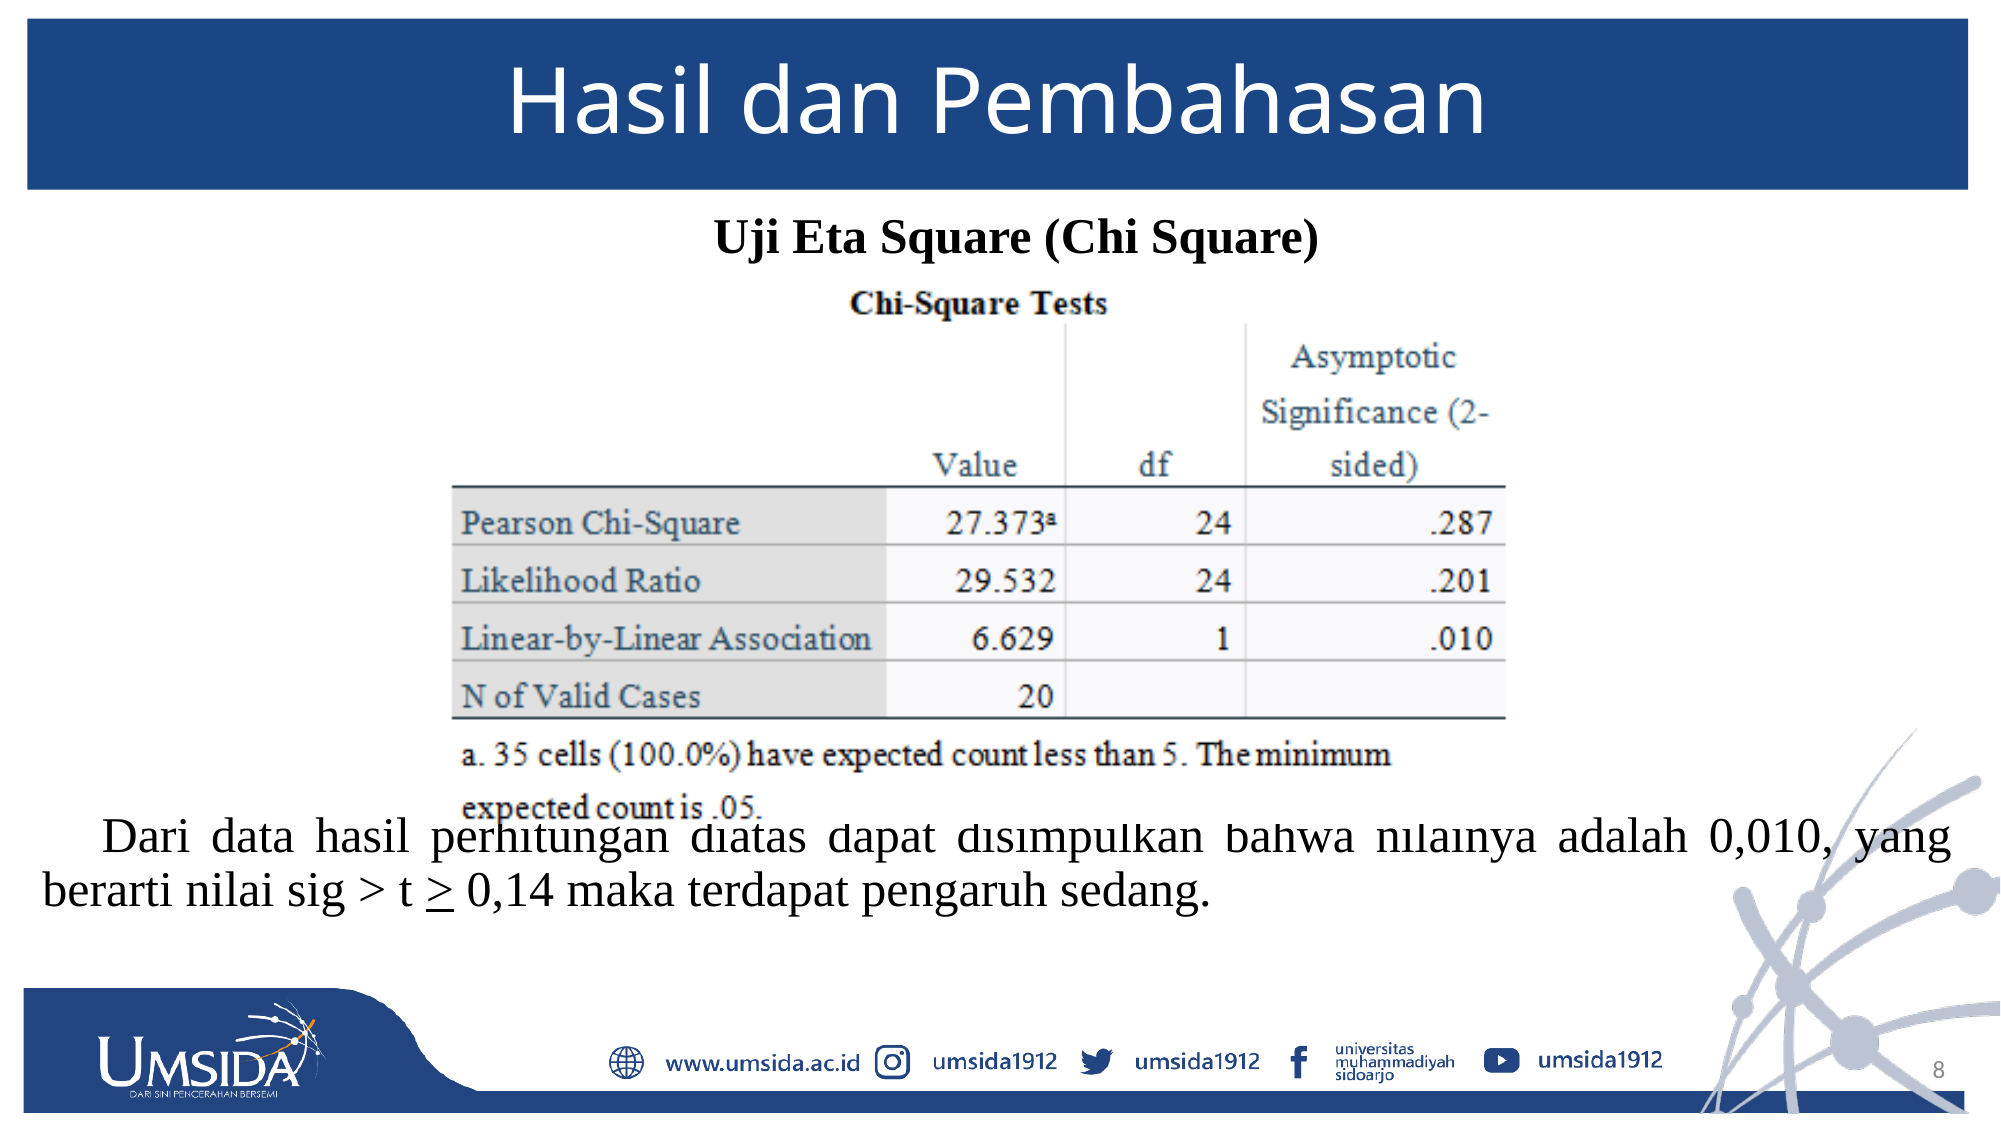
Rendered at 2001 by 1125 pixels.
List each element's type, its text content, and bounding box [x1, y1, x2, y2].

list Uji Eta Square (Chi Square) Dari data hasil perhitungan diatas dapat disimpulkan bahwa nilainya adalah 0,010, yang berarti nilai sig > t > 0,14 maka terdapat pengaruh sedang. [27, 203, 1969, 1039]
picture [410, 278, 1534, 825]
picture [23, 51, 2001, 1114]
title Hasil dan Pembahasan [27, 18, 1969, 190]
